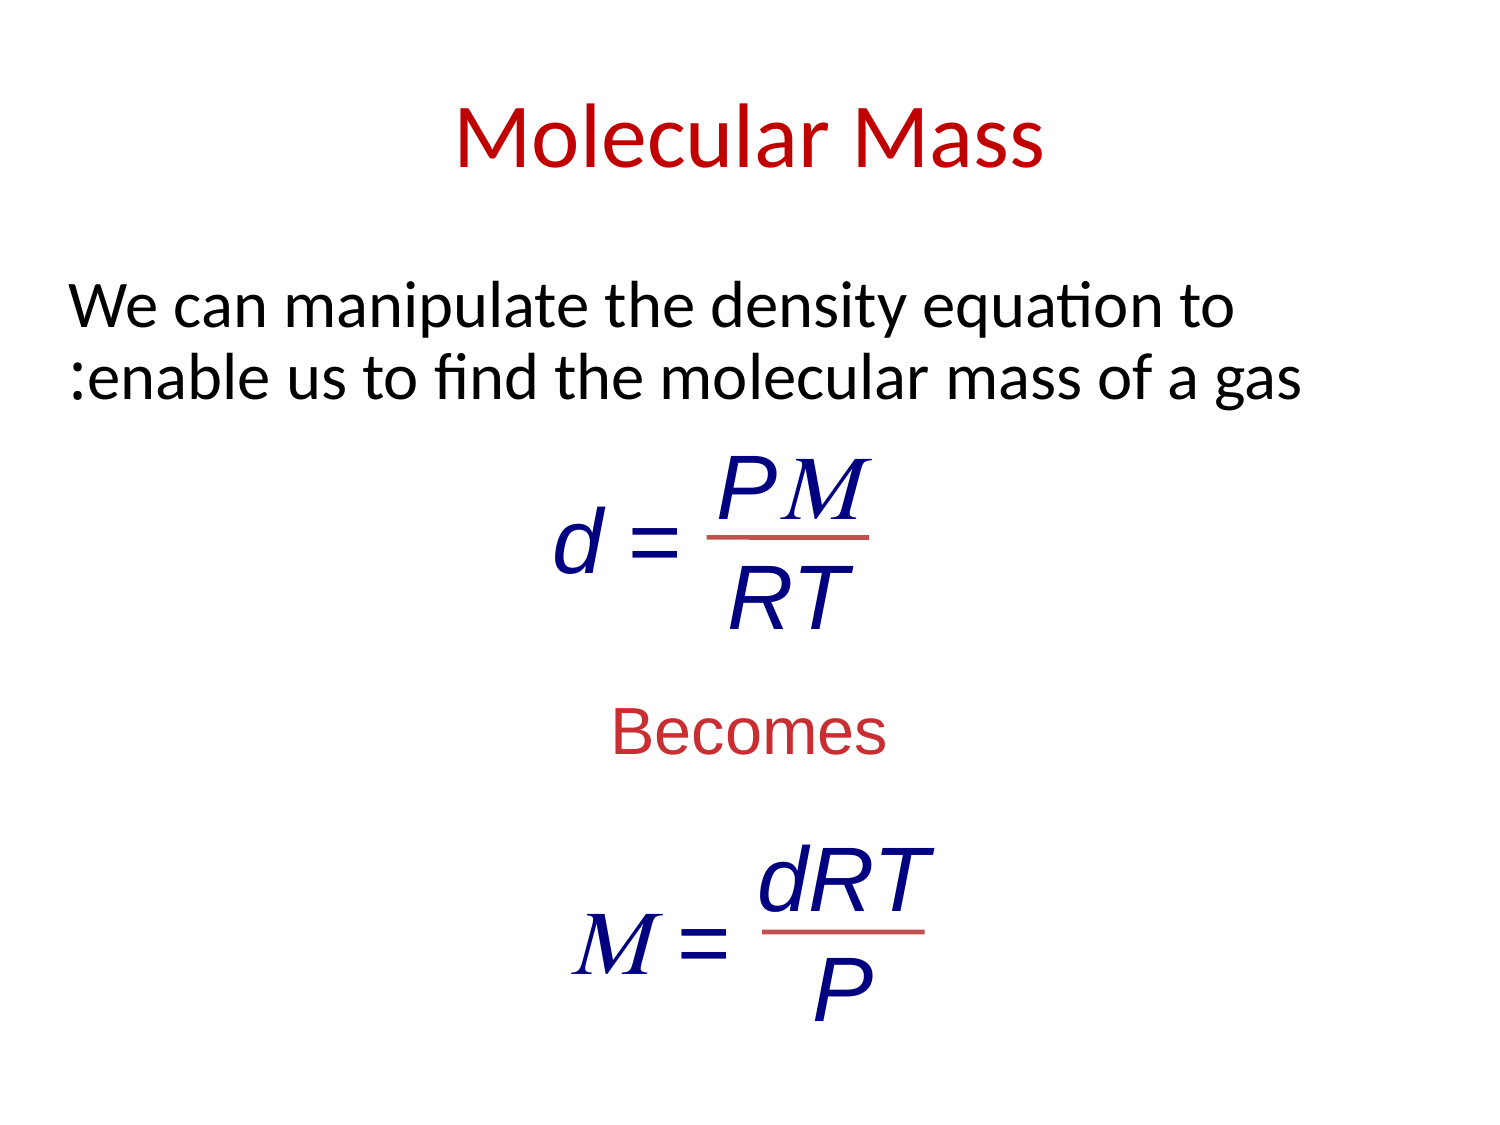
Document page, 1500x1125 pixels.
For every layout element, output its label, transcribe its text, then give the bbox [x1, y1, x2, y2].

text_box Becomes [595, 680, 904, 776]
text_box Molecular Mass [112, 37, 1388, 225]
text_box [554, 812, 946, 1048]
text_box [537, 420, 875, 656]
text_box We can manipulate the density equation to enable us to find the molecular mass of a gas: [53, 262, 1412, 516]
